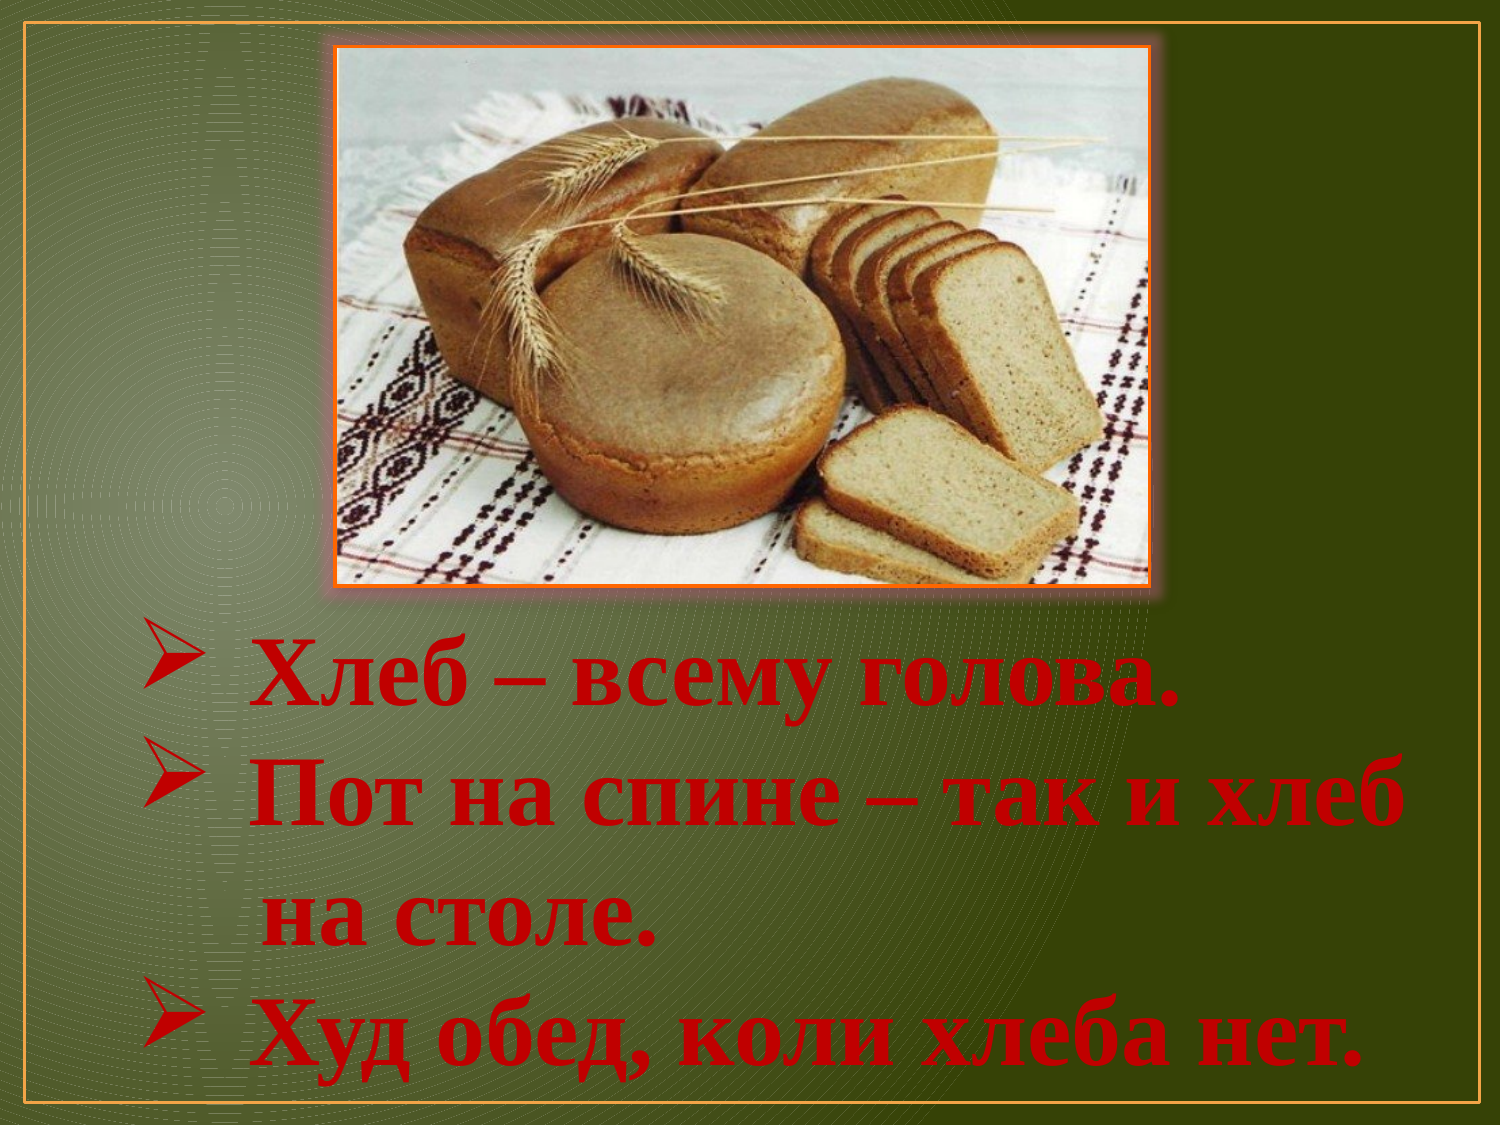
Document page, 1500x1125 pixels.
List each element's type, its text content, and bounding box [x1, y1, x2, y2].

picture [336, 47, 1149, 585]
text_box Хлеб – всему голова. Пот на спине – так и хлеб на столе. Худ обед, коли хлеба нет. [120, 597, 1449, 1093]
